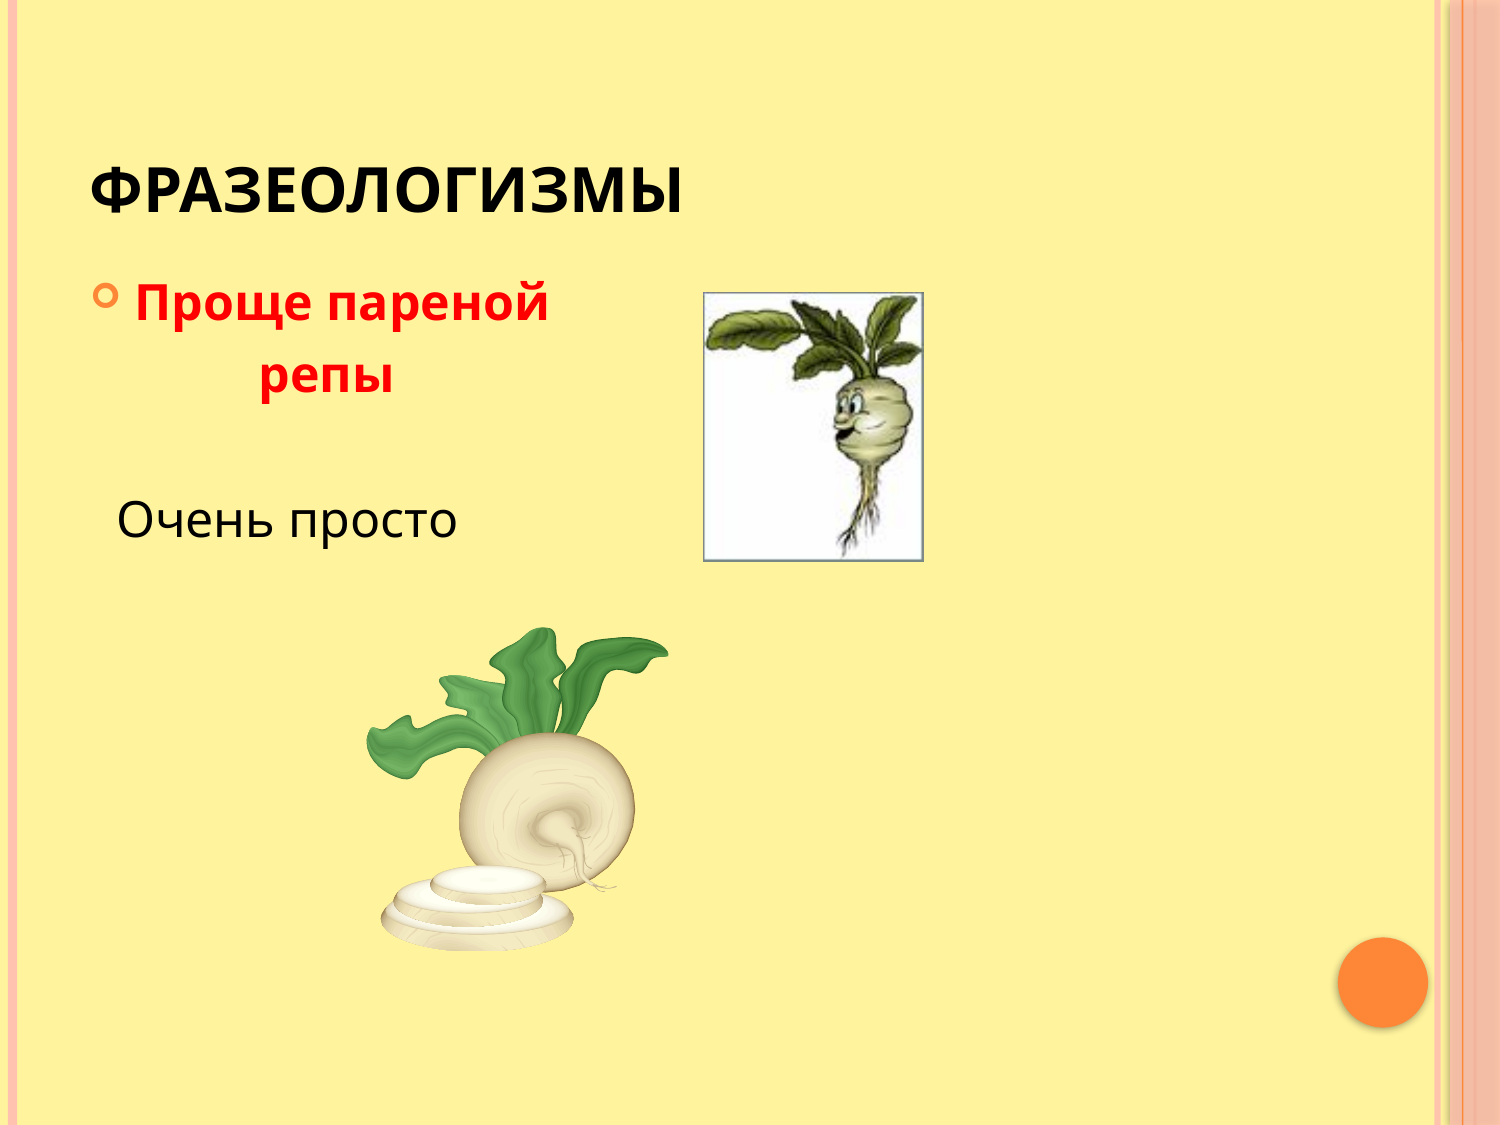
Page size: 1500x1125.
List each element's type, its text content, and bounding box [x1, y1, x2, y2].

list Проще пареной репы Очень просто [74, 262, 676, 1013]
title Фразеологизмы [75, 45, 1300, 233]
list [702, 292, 925, 563]
picture [362, 620, 681, 951]
